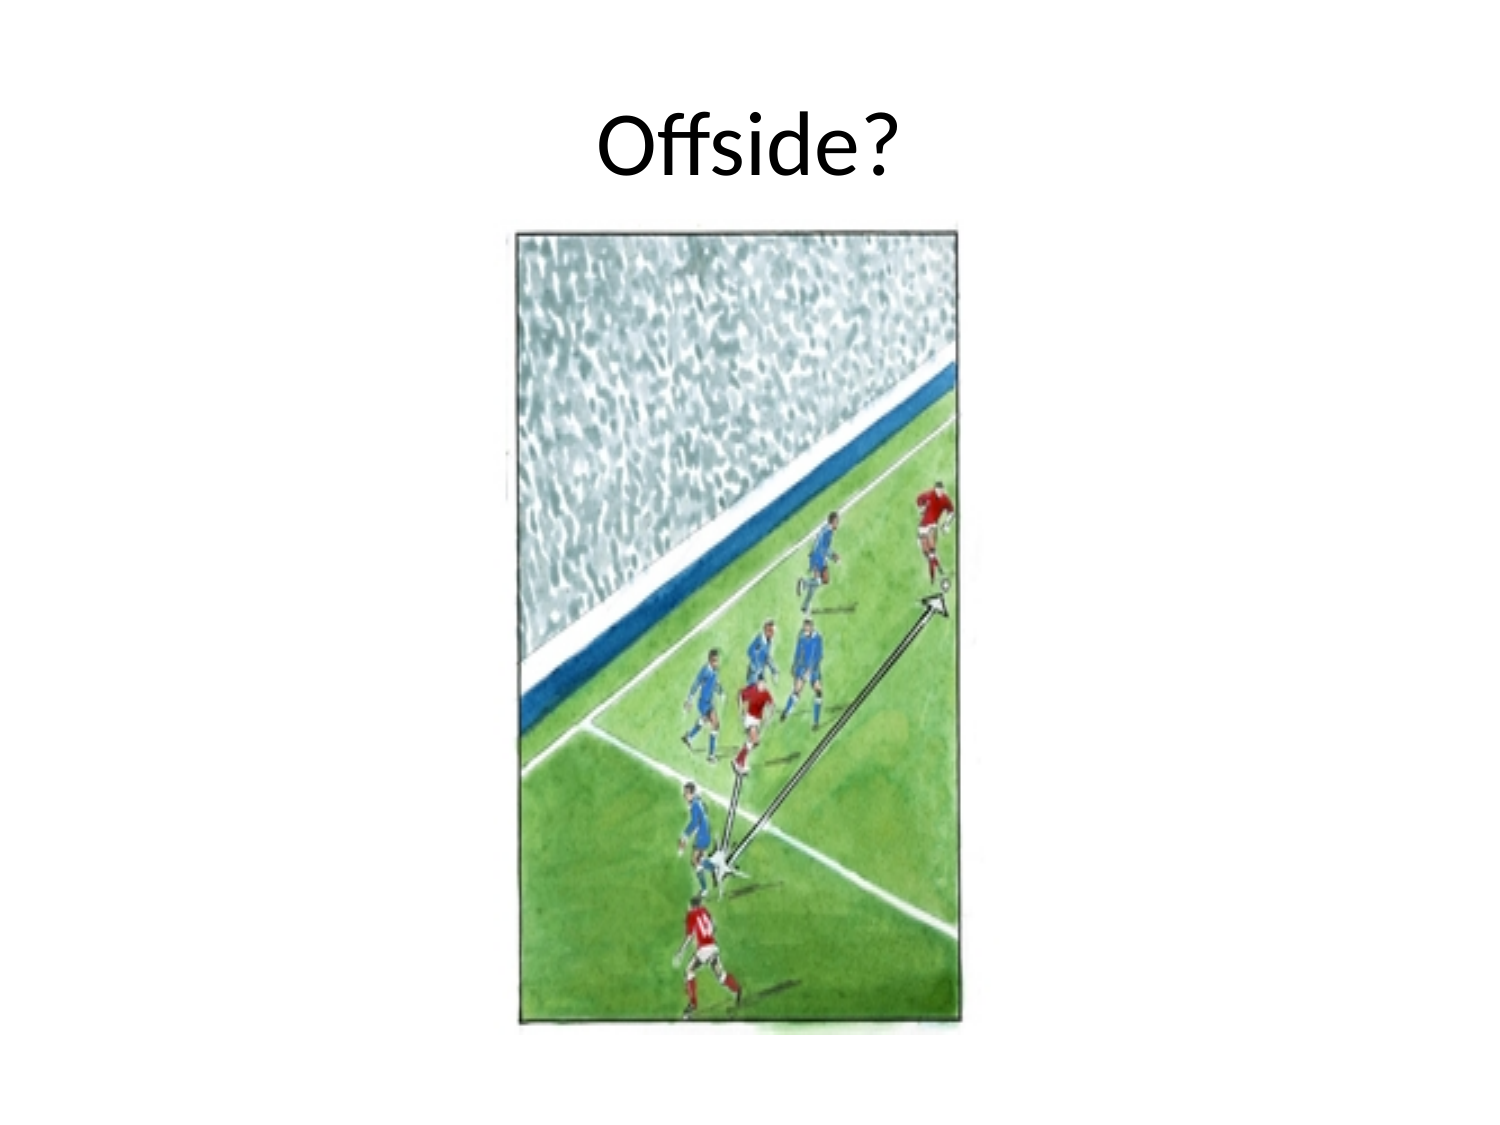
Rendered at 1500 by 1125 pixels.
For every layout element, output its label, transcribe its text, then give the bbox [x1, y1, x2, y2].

title Offside? [75, 45, 1425, 233]
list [170, 219, 1259, 1036]
